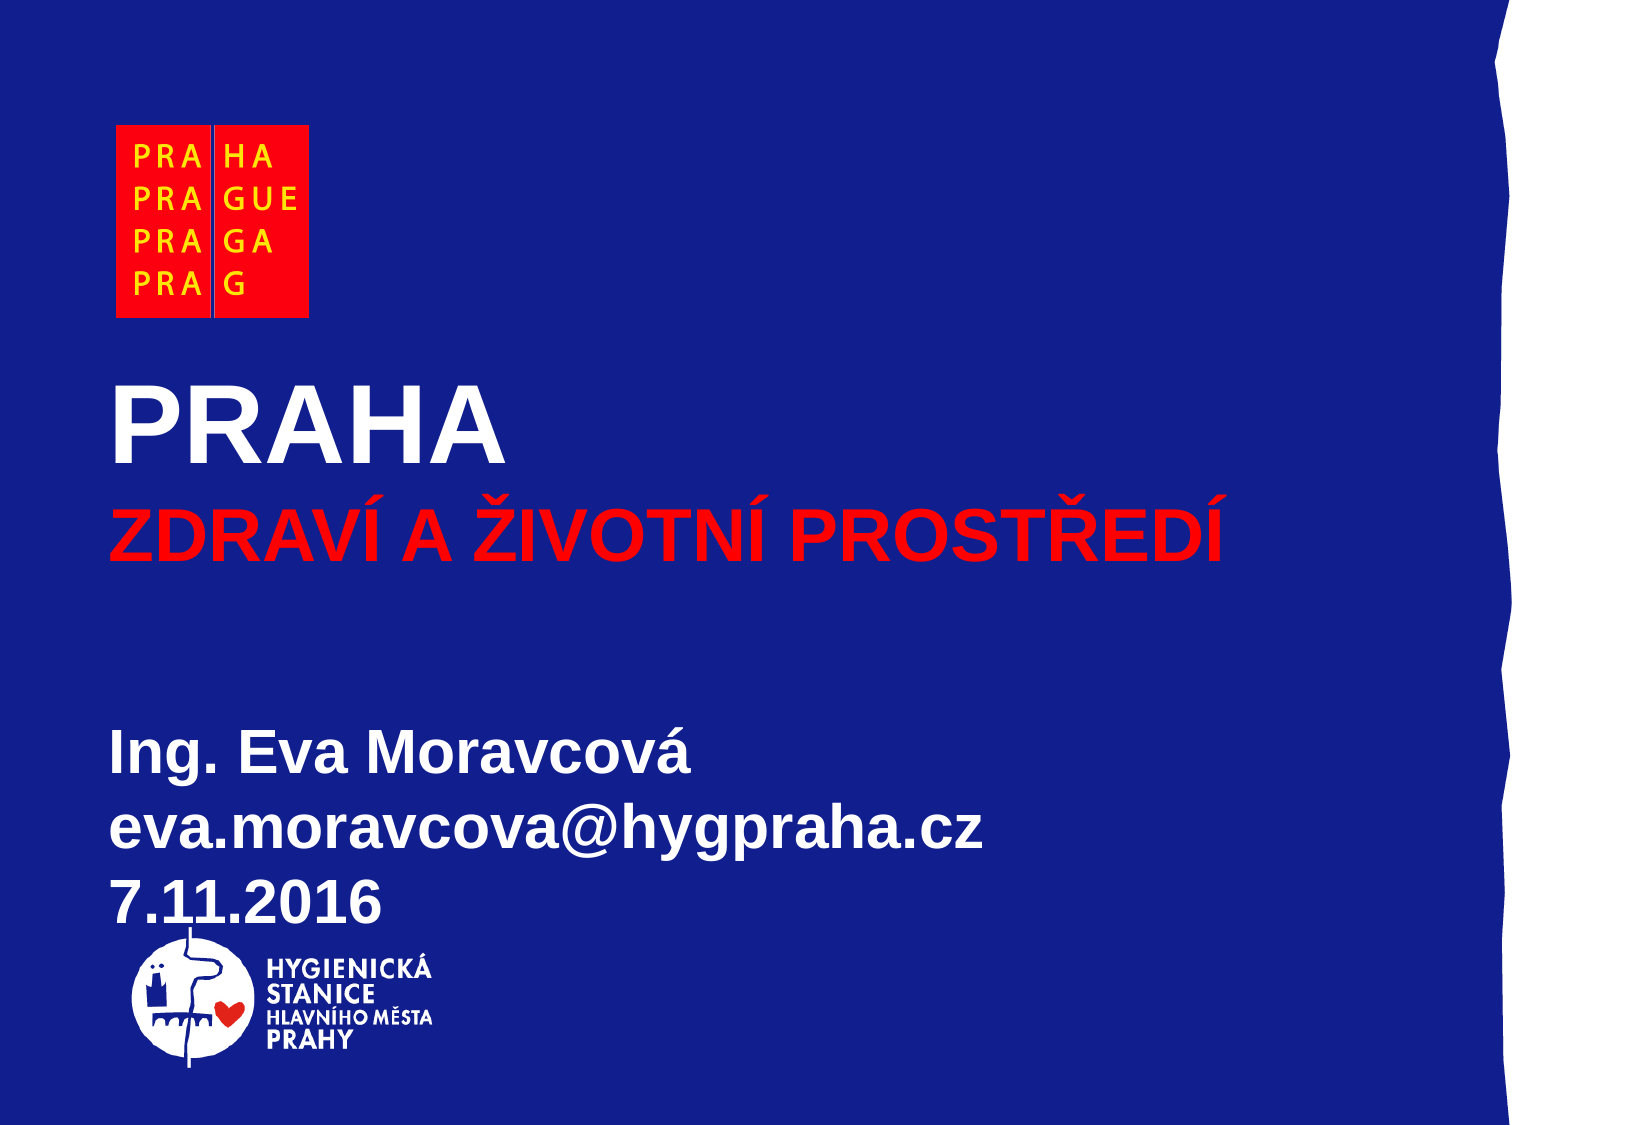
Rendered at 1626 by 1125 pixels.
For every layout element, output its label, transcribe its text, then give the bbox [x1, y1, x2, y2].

text_box PRAHA ZDRAVÍ A ŽIVOTNÍ PROSTŘEDÍ Ing. Eva Moravcová eva.moravcova@hygpraha.cz 7.11.2016 [93, 344, 1373, 944]
picture [0, 0, 1626, 1125]
